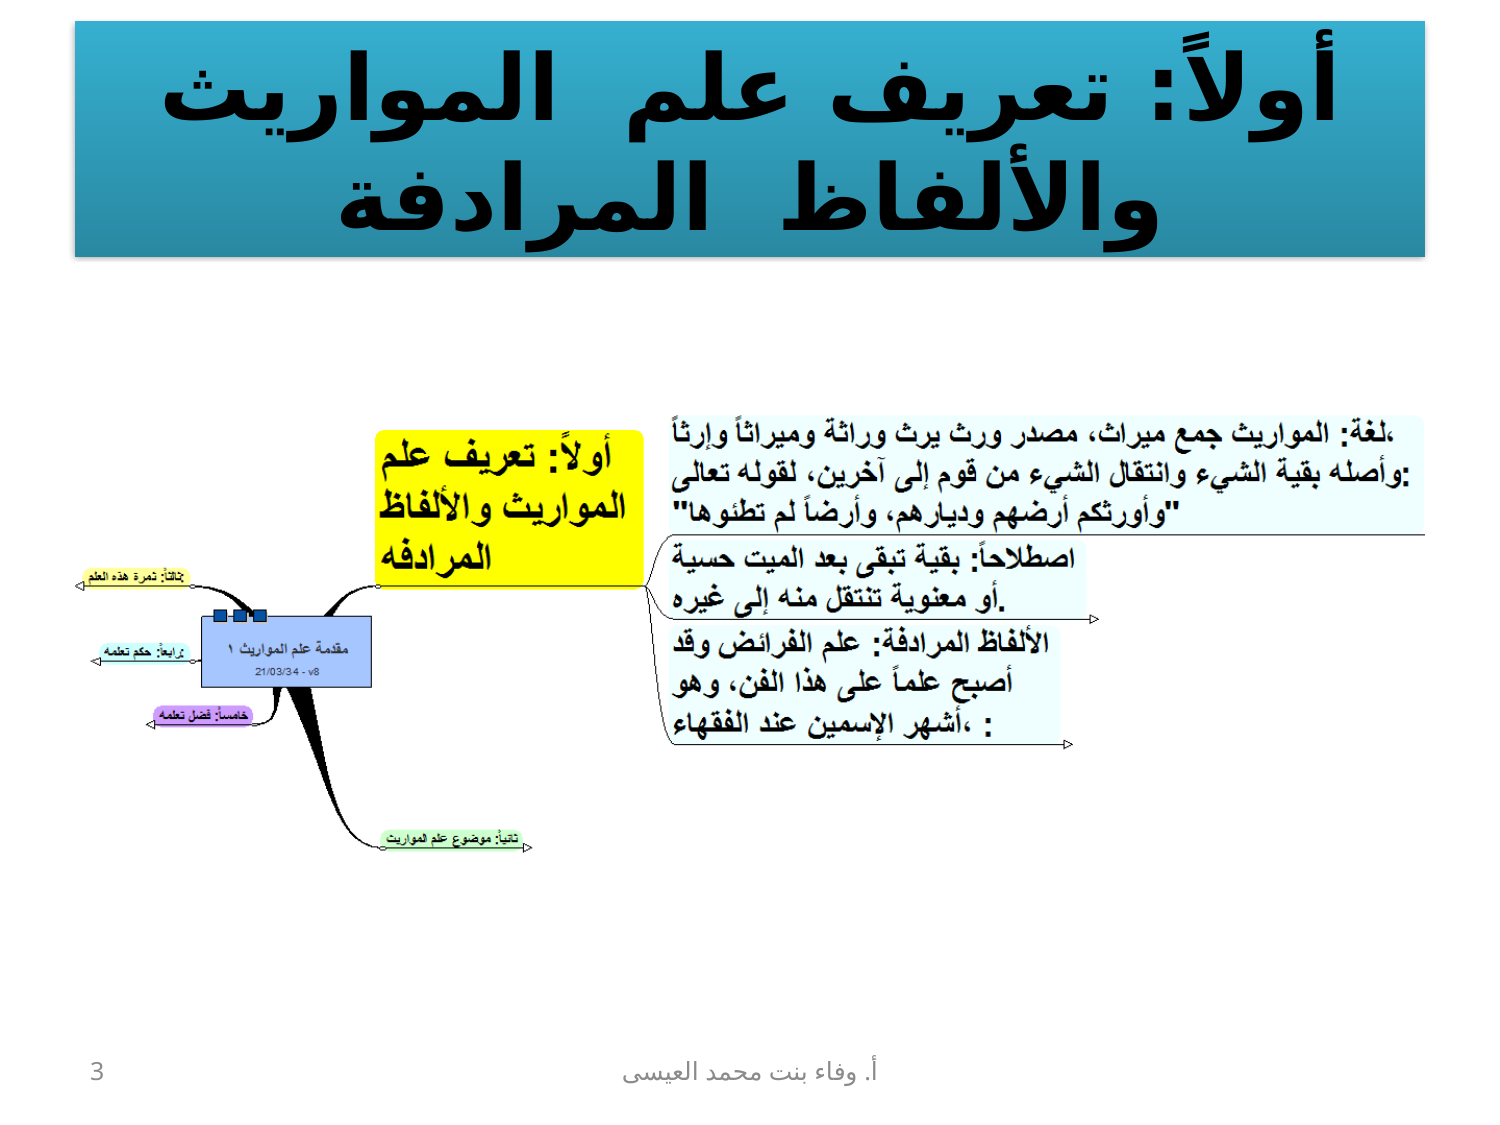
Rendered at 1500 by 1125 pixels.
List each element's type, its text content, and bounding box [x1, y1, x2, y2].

slide_number 3 [75, 1042, 425, 1103]
footer أ. وفاء بنت محمد العيسى [512, 1042, 988, 1103]
picture [74, 262, 1426, 1005]
title أولاً: تعريف علم المواريث والألفاظ المرادفة [75, 21, 1425, 257]
